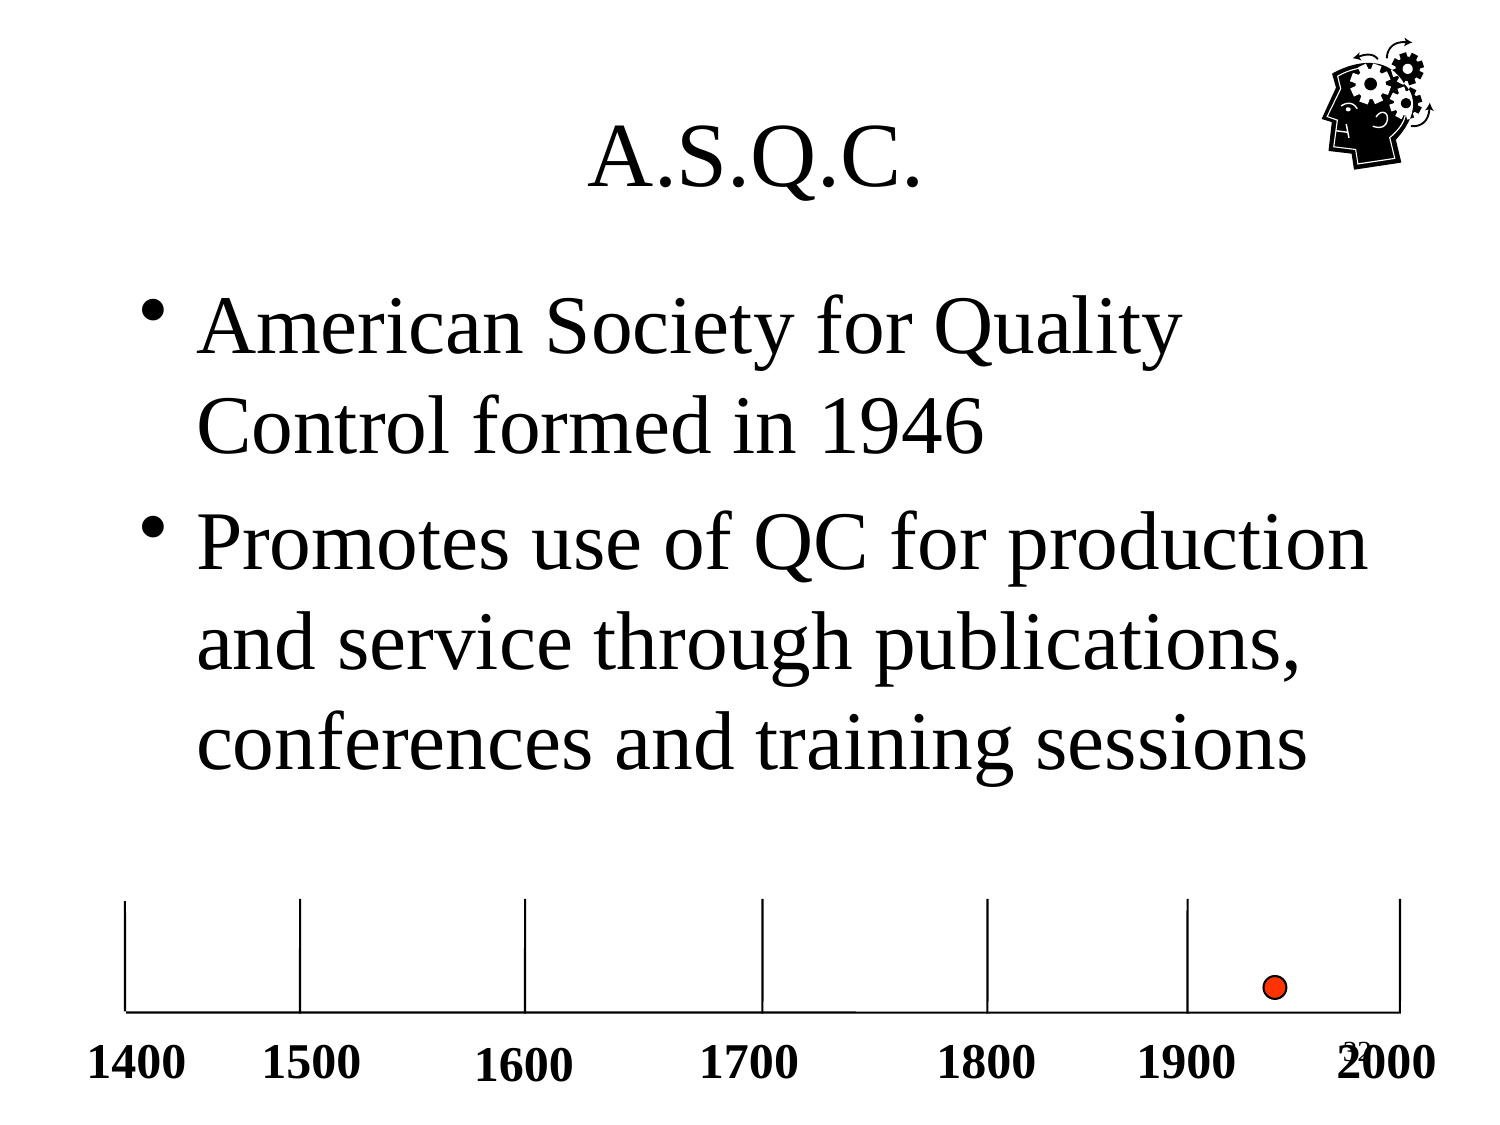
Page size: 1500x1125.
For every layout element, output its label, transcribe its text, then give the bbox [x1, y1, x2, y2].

title A.S.Q.C. [112, 75, 1400, 225]
slide_number 32 [1074, 1025, 1388, 1100]
text_box 1600 [459, 1024, 601, 1099]
list American Society for Quality Control formed in 1946 Promotes use of QC for production and service through publications, conferences and training sessions [125, 262, 1425, 800]
text_box 1500 [246, 1022, 377, 1097]
text_box 2000 [1321, 1021, 1452, 1097]
text_box 1900 [1121, 1022, 1252, 1097]
text_box 1700 [684, 1022, 814, 1097]
picture [1321, 37, 1435, 170]
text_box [124, 898, 1401, 1014]
text_box 1800 [921, 1022, 1052, 1097]
text_box 1400 [71, 1021, 202, 1097]
